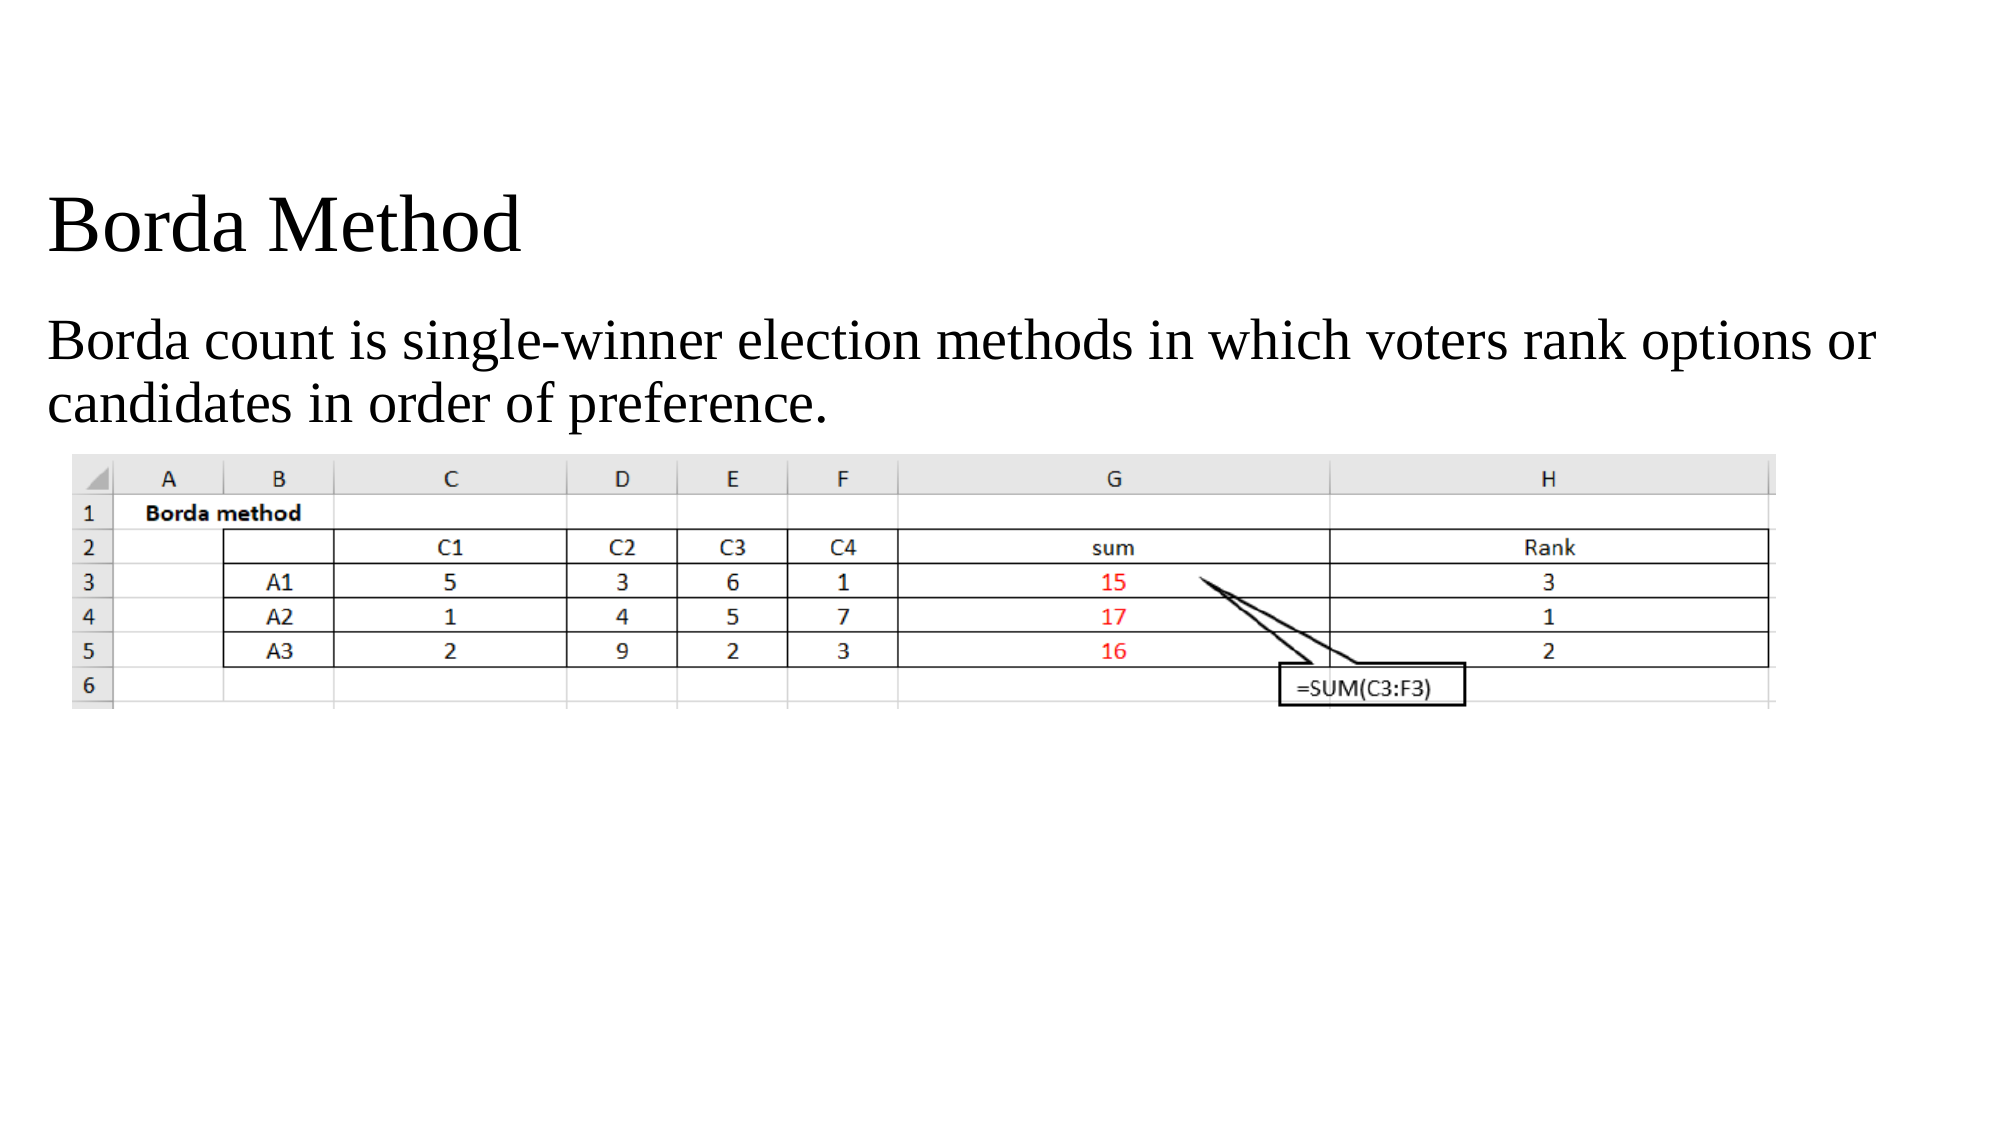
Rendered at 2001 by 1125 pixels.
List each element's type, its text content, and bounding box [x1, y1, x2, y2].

list Borda count is single-winner election methods in which voters rank options or candidates in order of preference. [33, 301, 1969, 1018]
title Borda Method [32, 172, 1969, 277]
picture [72, 454, 1776, 709]
